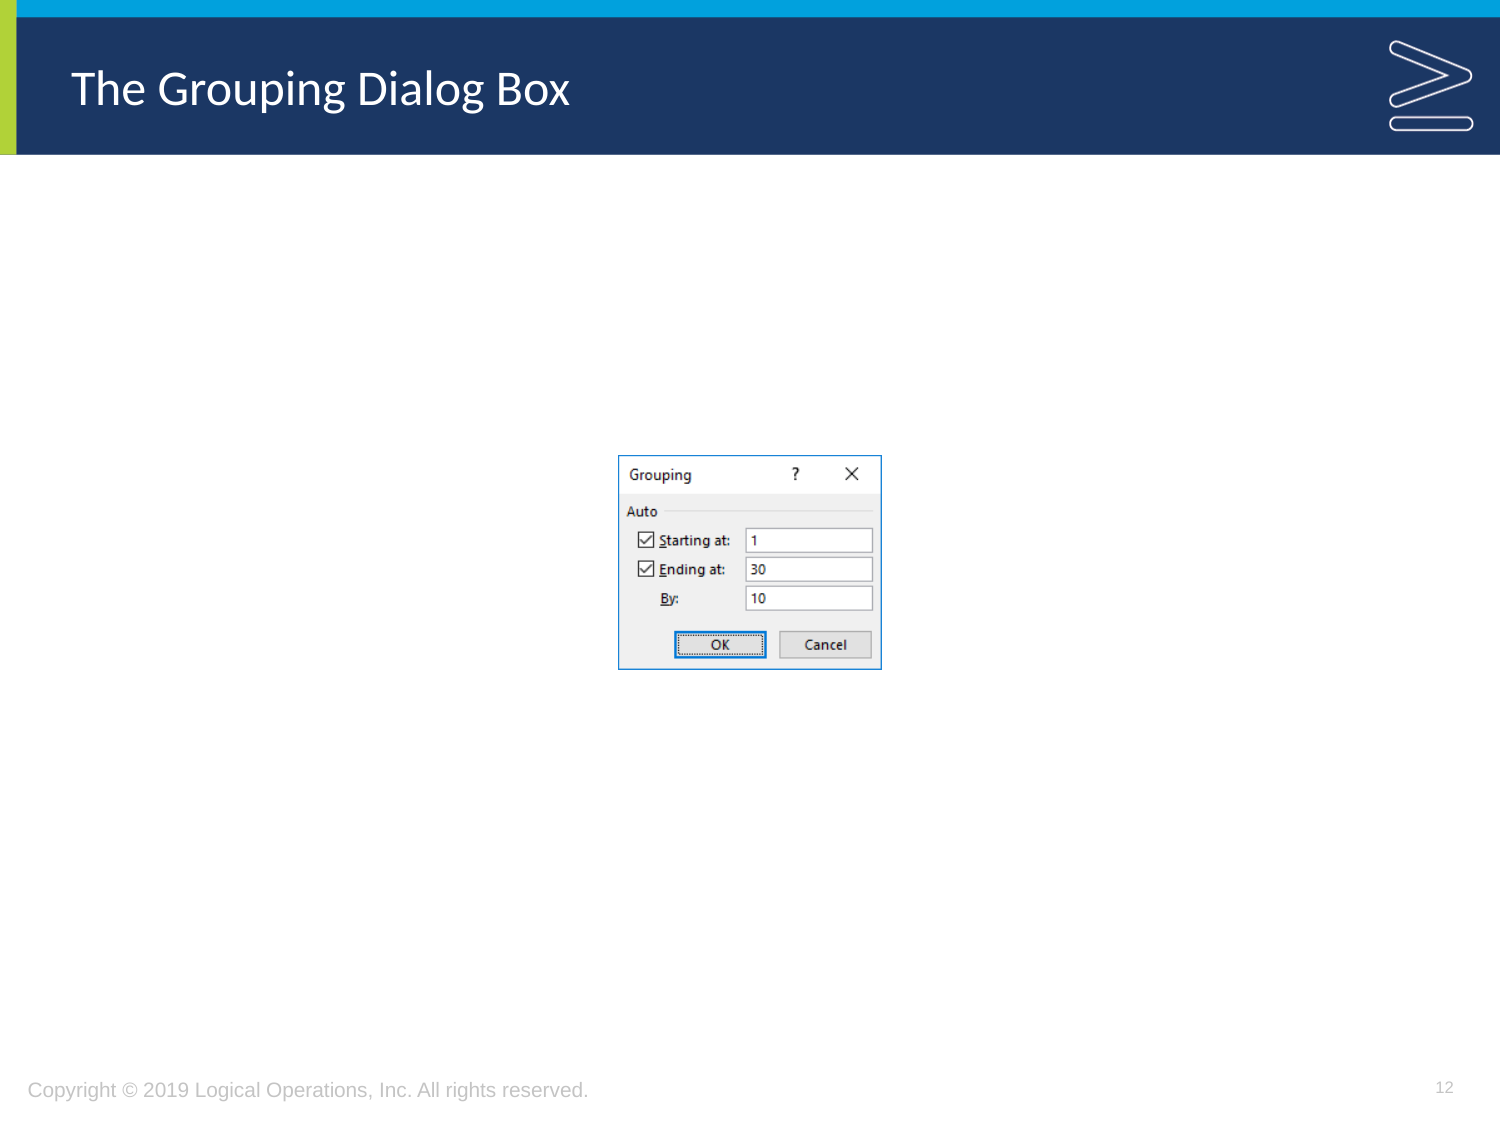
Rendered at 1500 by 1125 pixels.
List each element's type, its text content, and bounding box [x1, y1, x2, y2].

slide_number 12 [1118, 1057, 1469, 1118]
title The Grouping Dialog Box [56, 16, 1350, 155]
picture [1350, 18, 1500, 155]
picture [617, 455, 883, 670]
picture [0, 0, 56, 155]
